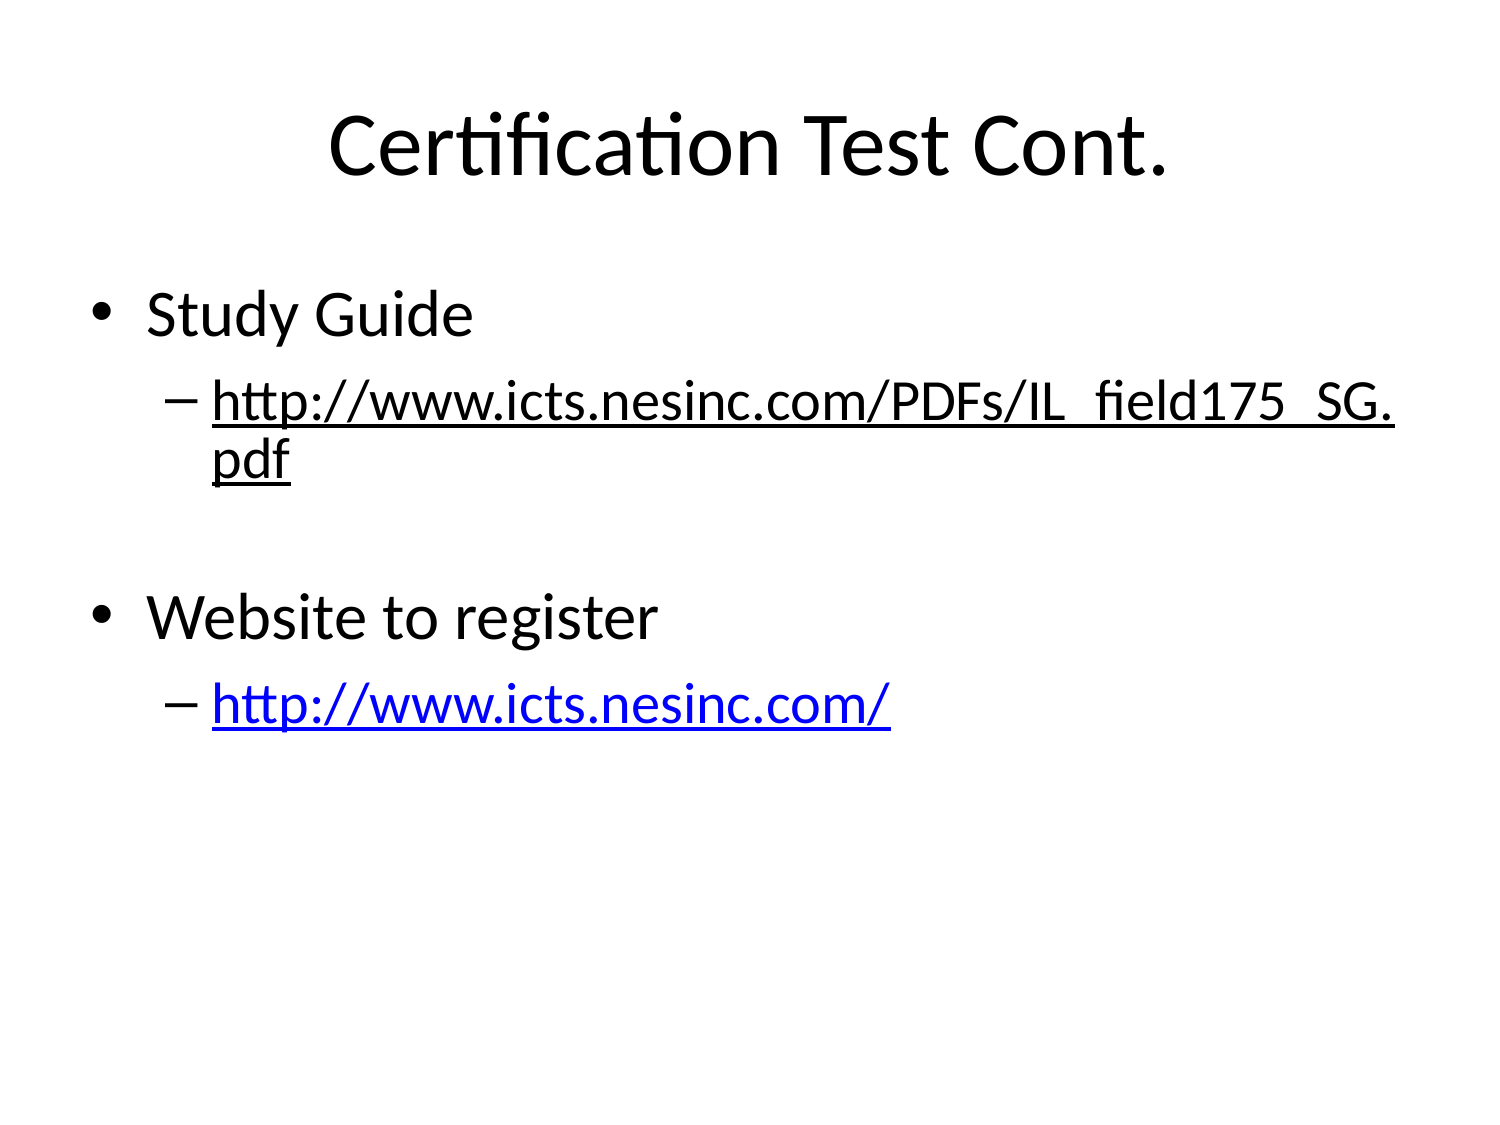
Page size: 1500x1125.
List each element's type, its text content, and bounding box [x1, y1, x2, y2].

list Study Guide http://www.icts.nesinc.com/PDFs/IL_field175_SG.pdf Website to register http://www.icts.nesinc.com/ [75, 262, 1425, 1005]
title Certification Test Cont. [75, 45, 1425, 233]
